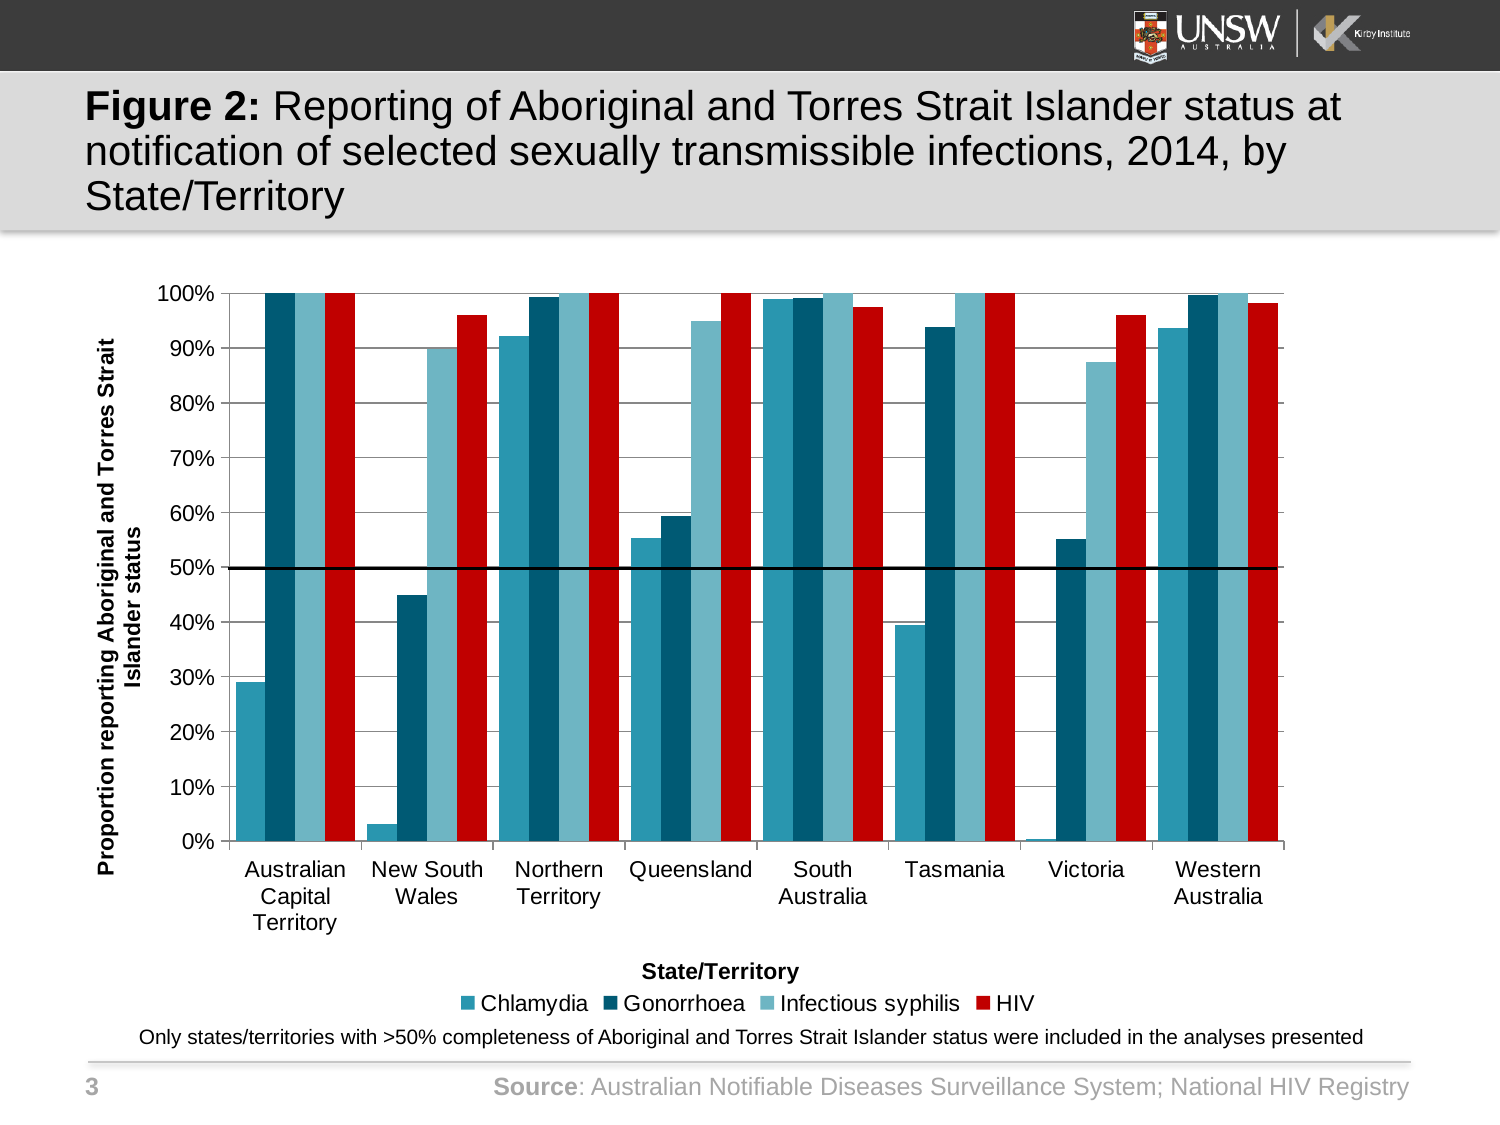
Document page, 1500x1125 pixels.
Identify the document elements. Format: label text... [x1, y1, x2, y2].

chart [84, 262, 1412, 1023]
slide_number 3 [85, 1070, 195, 1112]
text_box Only states/territories with >50% completeness of Aboriginal and Torres Strait Islander status were included in the analyses presented [123, 1016, 1424, 1057]
title Figure 2: Reporting of Aboriginal and Torres Strait Islander status at notification of selected sexually transmissible infections, 2014, by State/Territory [85, 84, 1412, 216]
picture [0, 0, 1500, 71]
list Source: Australian Notifiable Diseases Surveillance System; National HIV Registry [262, 1070, 1412, 1112]
